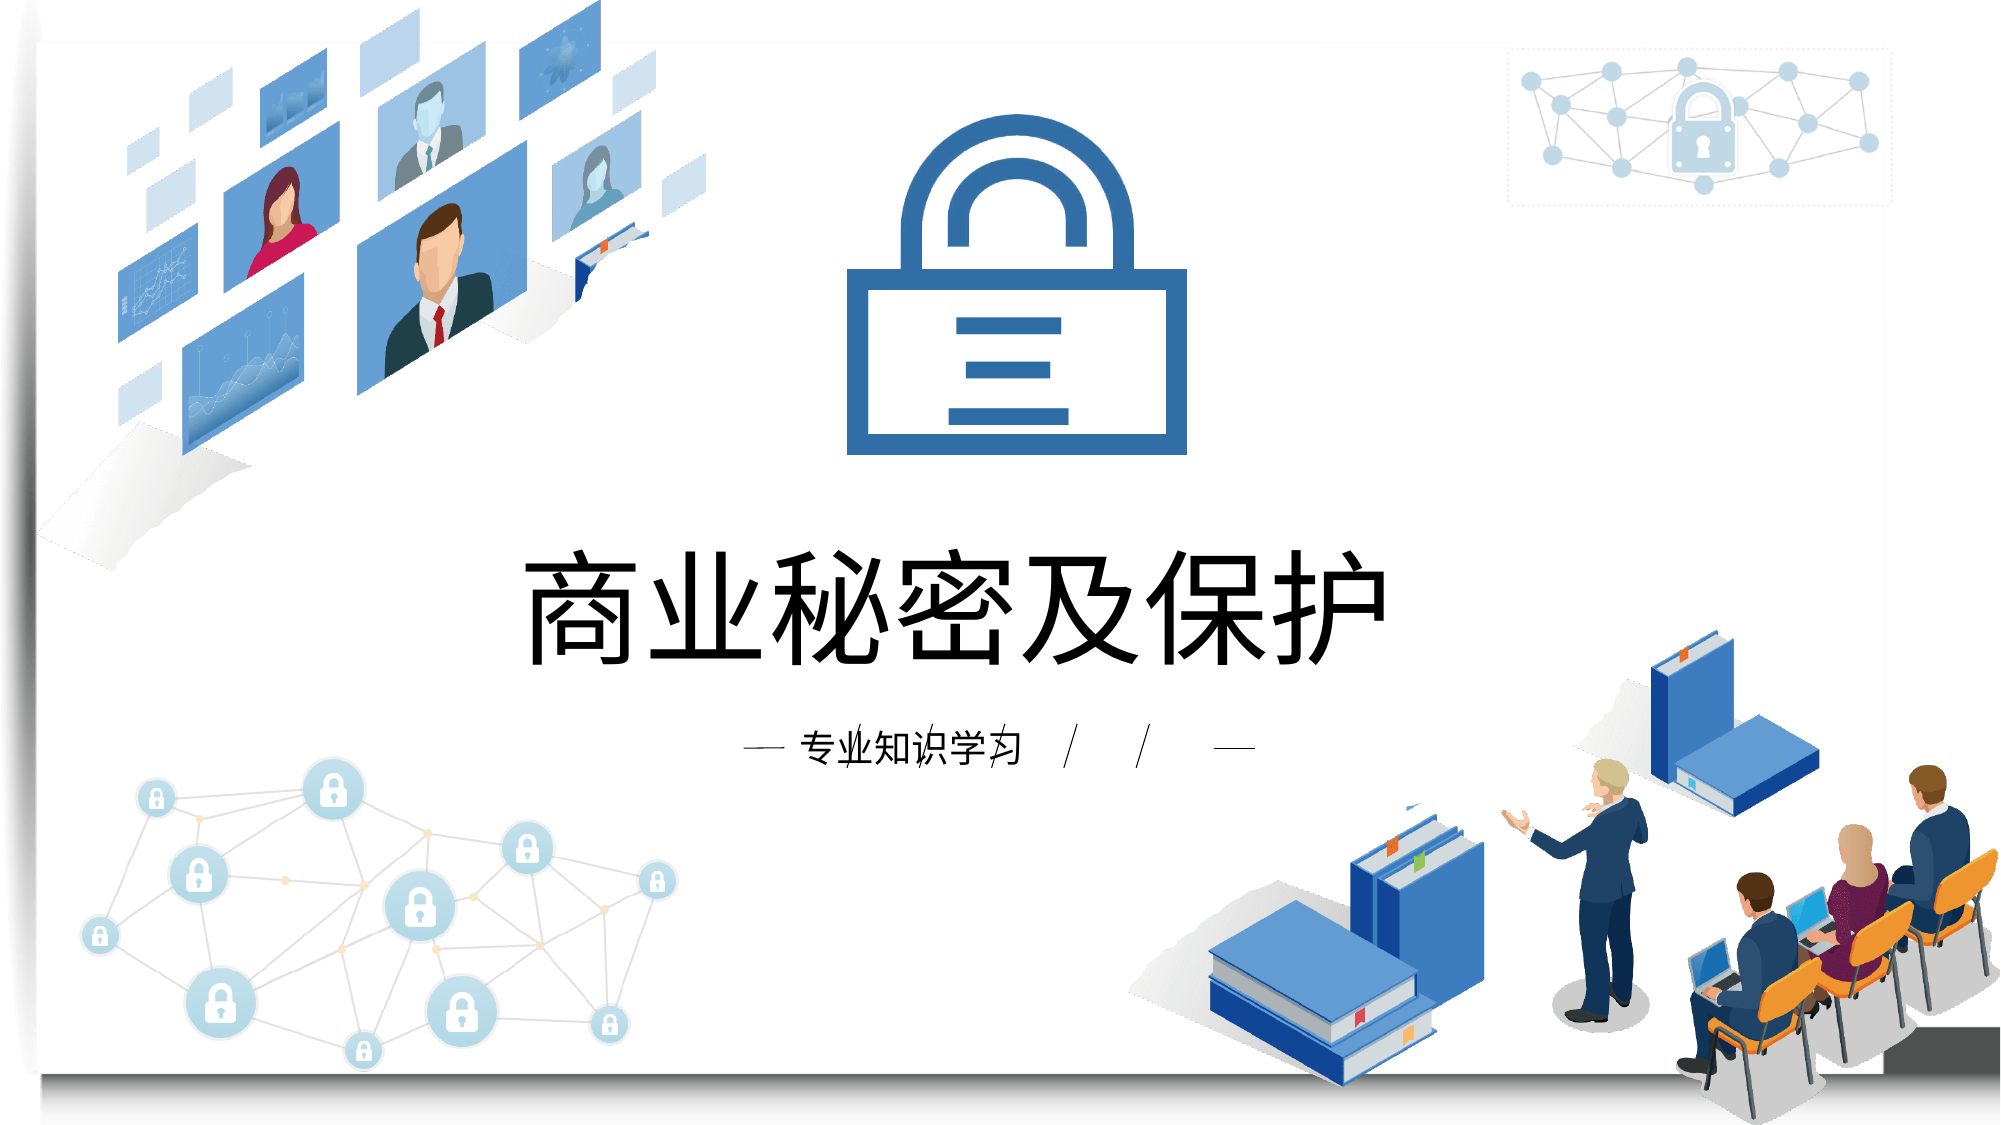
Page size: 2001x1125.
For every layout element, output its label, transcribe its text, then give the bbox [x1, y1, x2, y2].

text_box 商业秘密及保护 [886, 522, 1116, 688]
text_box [743, 717, 1256, 779]
picture [0, 0, 2001, 1125]
text_box [1316, 2, 2000, 321]
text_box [847, 114, 1187, 459]
